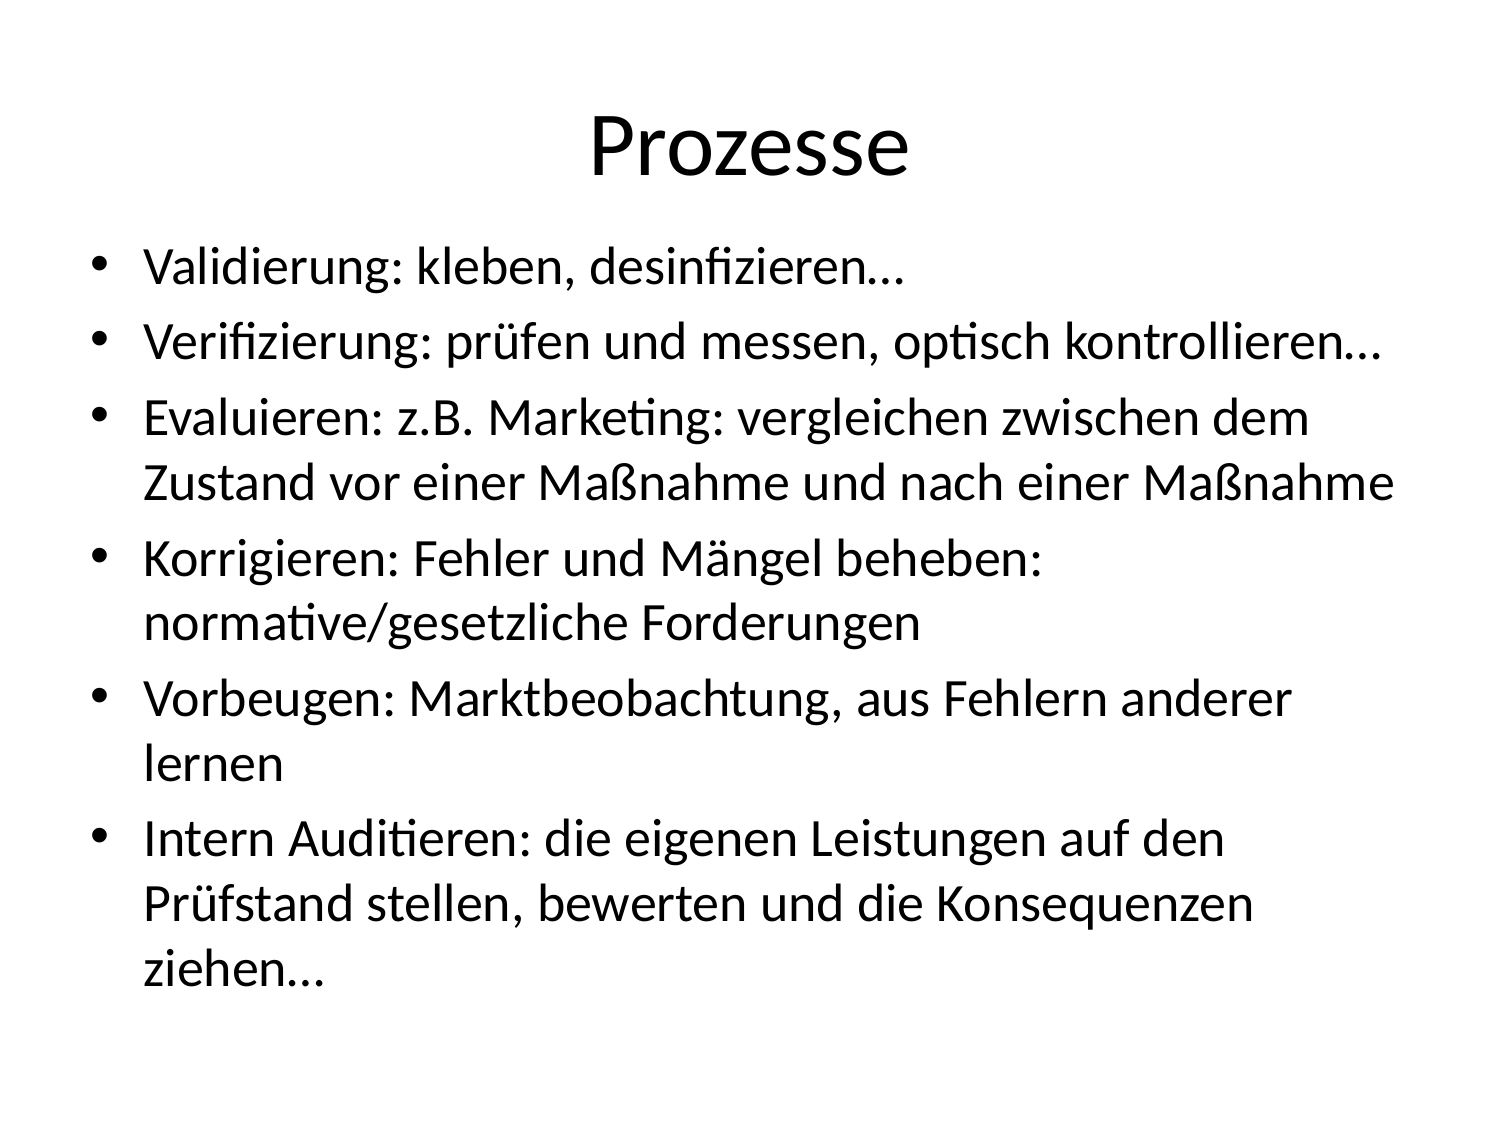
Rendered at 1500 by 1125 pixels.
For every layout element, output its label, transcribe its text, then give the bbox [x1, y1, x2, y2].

list Validierung: kleben, desinfizieren… Verifizierung: prüfen und messen, optisch kontrollieren… Evaluieren: z.B. Marketing: vergleichen zwischen dem Zustand vor einer Maßnahme und nach einer Maßnahme Korrigieren: Fehler und Mängel beheben: normative/gesetzliche Forderungen Vorbeugen: Marktbeobachtung, aus Fehlern anderer lernen Intern Auditieren: die eigenen Leistungen auf den Prüfstand stellen, bewerten und die Konsequenzen ziehen… [75, 222, 1425, 1032]
title Prozesse [75, 45, 1425, 222]
